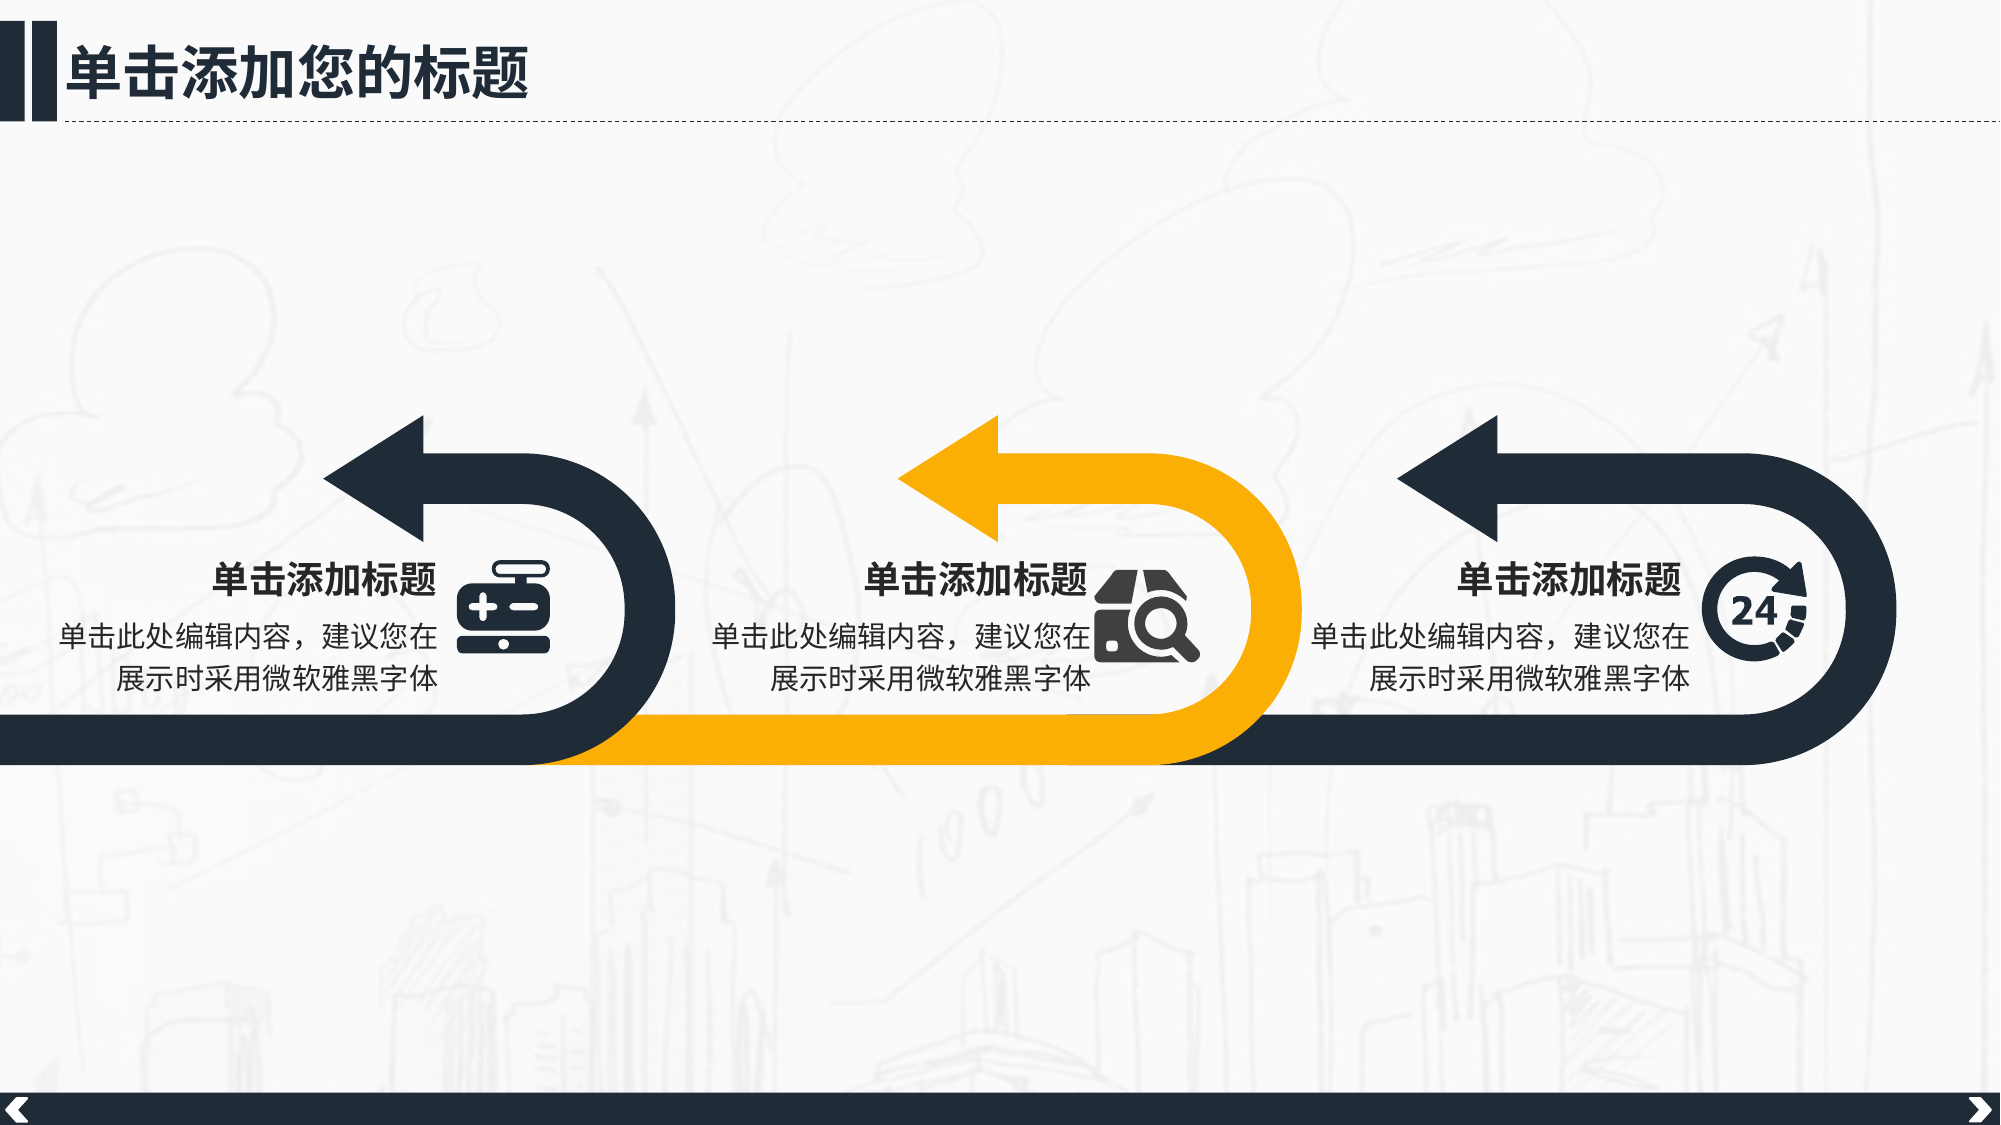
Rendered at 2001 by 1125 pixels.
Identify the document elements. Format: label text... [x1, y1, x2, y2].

text_box [530, 413, 1303, 767]
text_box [1094, 569, 1201, 663]
text_box 单击添加标题 [804, 548, 1103, 609]
text_box 单击此处编辑内容，建议您在展示时采用微软雅黑字体 [700, 611, 1092, 694]
text_box 单击此处编辑内容，建议您在展示时采用微软雅黑字体 [47, 611, 439, 694]
text_box 单击添加标题 [1388, 548, 1697, 609]
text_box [1701, 556, 1808, 662]
text_box [1157, 413, 1898, 767]
text_box 单击此处编辑内容，建议您在展示时采用微软雅黑字体 [1300, 611, 1691, 694]
text_box 单击添加标题 [135, 548, 452, 609]
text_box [456, 560, 550, 654]
text_box [0, 413, 677, 767]
